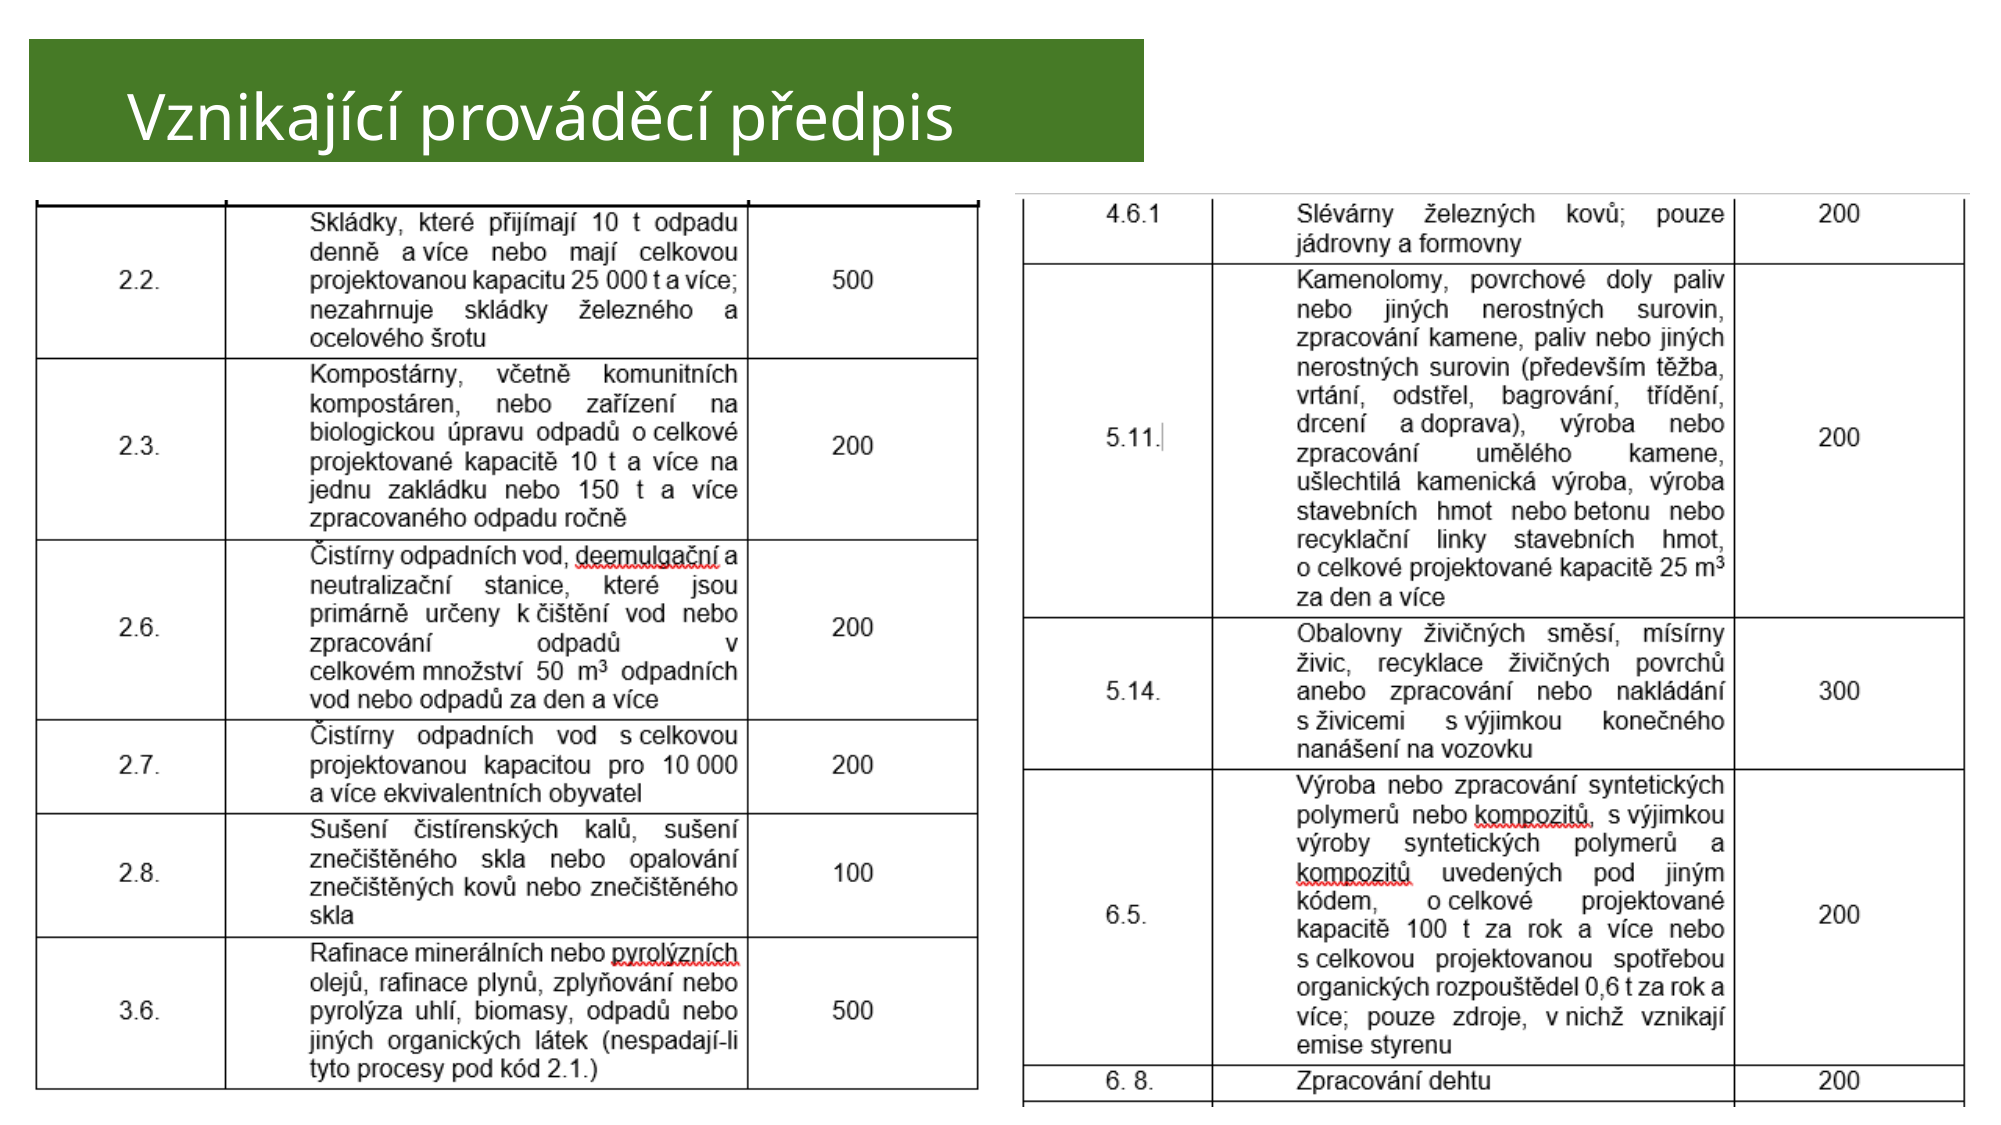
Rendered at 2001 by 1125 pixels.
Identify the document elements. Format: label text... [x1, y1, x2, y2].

picture [1015, 193, 1970, 1107]
picture [28, 200, 985, 1101]
title Vznikající prováděcí předpis [28, 38, 1145, 163]
